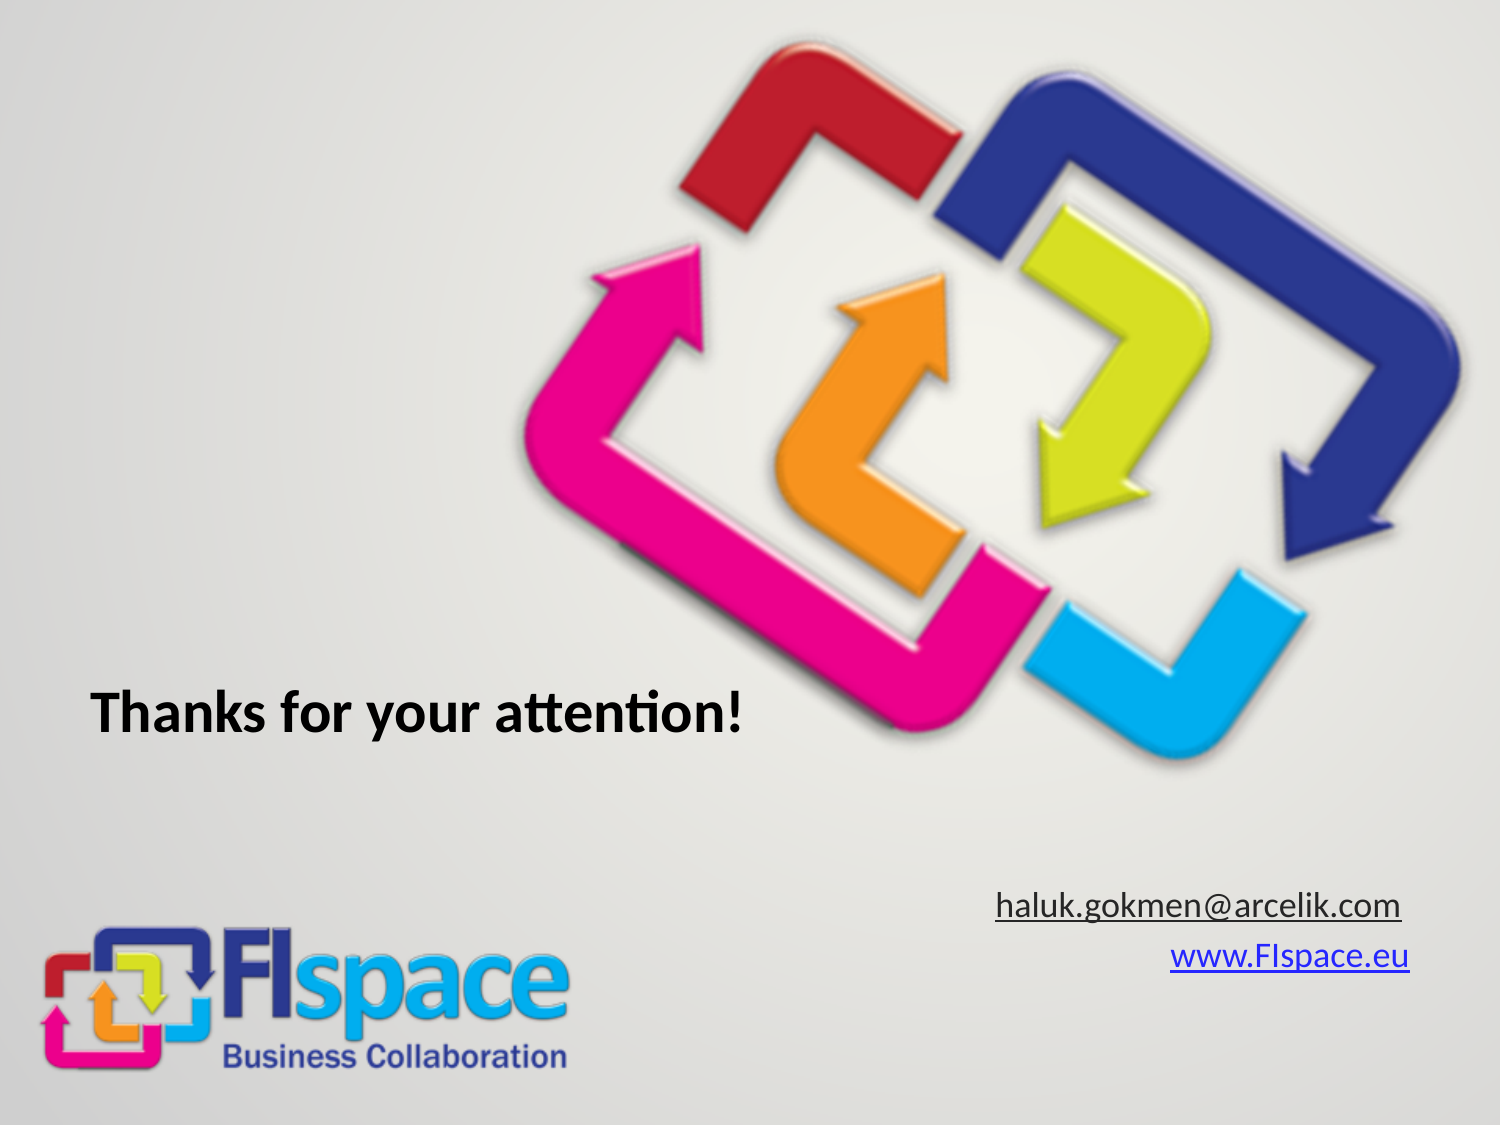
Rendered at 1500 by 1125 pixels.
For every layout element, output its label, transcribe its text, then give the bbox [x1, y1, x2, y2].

title Thanks for your attention! [75, 657, 867, 760]
picture [0, 0, 1500, 1125]
subtitle haluk.gokmen@arcelik.com www.FIspace.eu [900, 874, 1425, 984]
